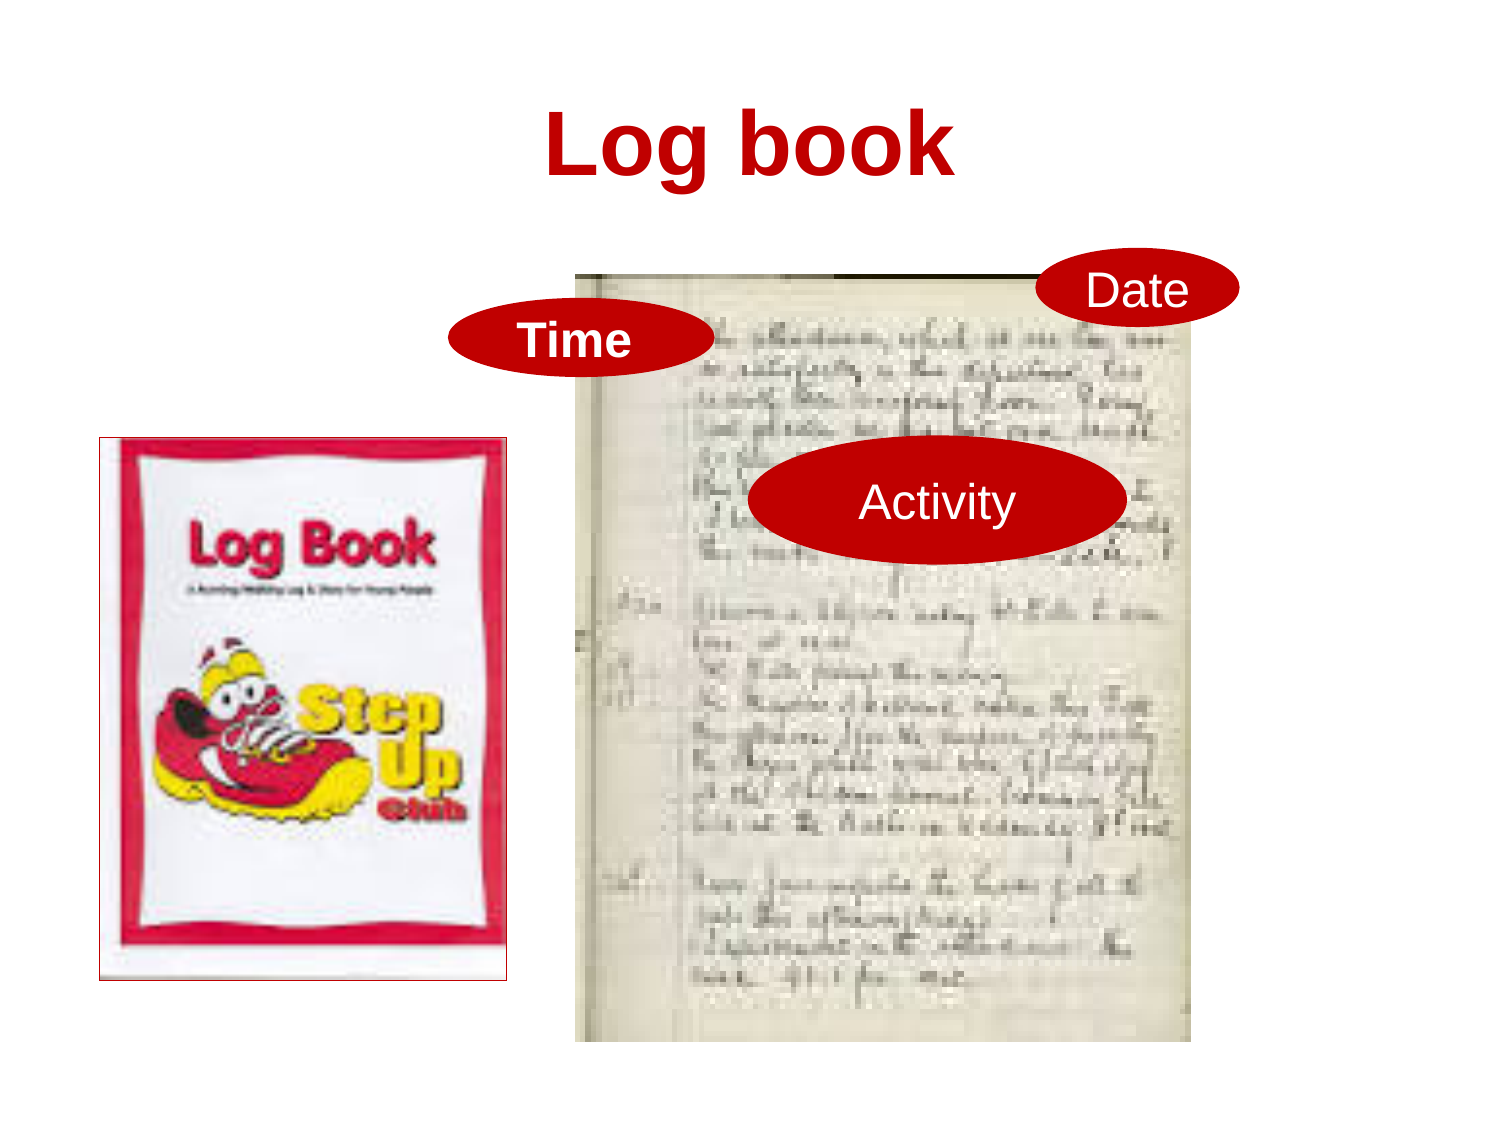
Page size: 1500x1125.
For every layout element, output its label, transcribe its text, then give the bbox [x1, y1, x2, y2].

text_box Date [1042, 247, 1240, 321]
text_box Time [447, 298, 569, 377]
picture [574, 274, 1191, 1043]
title Log book [75, 45, 1425, 233]
picture [99, 437, 508, 981]
